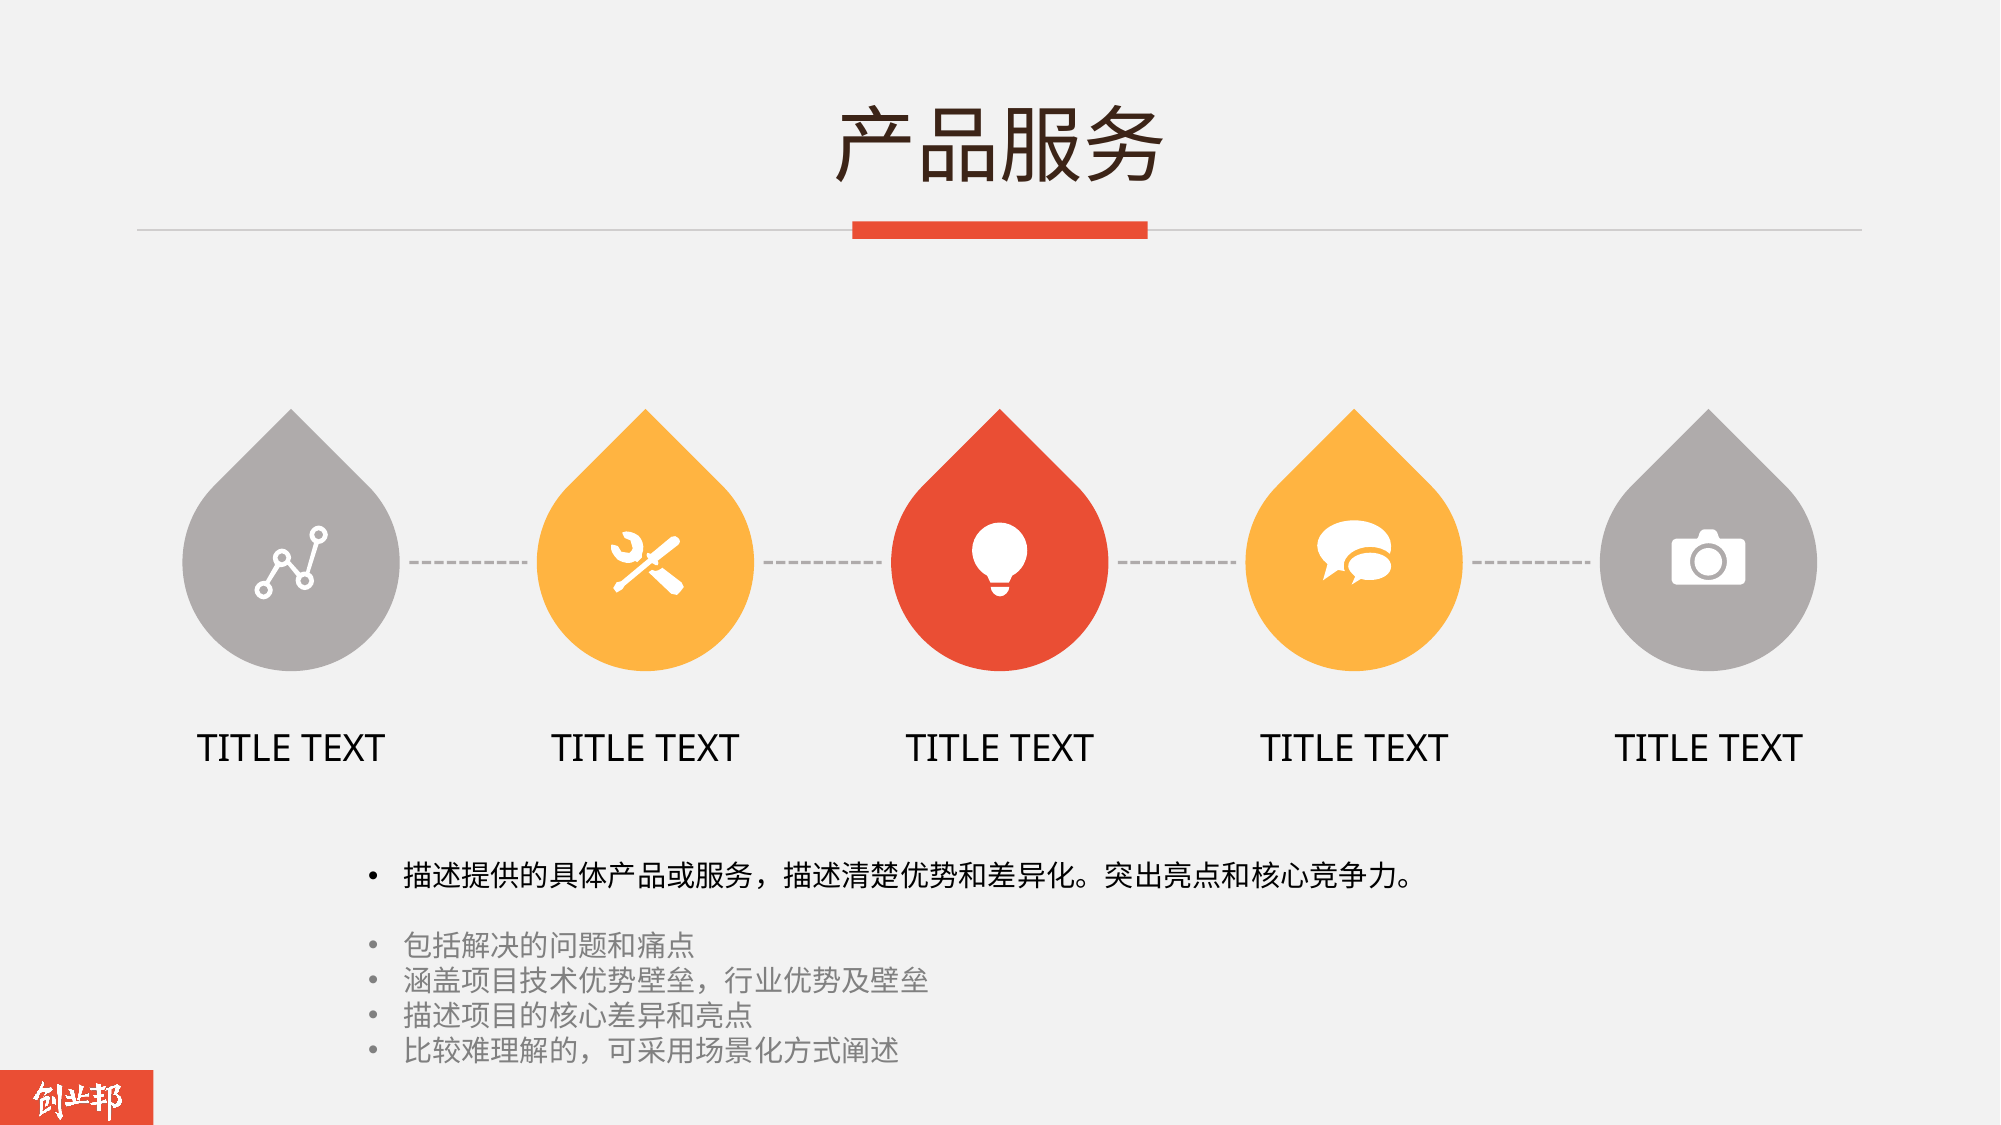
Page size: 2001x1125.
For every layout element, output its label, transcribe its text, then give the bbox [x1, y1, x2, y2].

text_box [1245, 408, 1463, 672]
text_box TITLE TEXT [543, 716, 748, 776]
text_box [182, 408, 400, 672]
text_box TITLE TEXT [1252, 716, 1457, 776]
text_box TITLE TEXT [898, 716, 1102, 776]
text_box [971, 522, 1028, 597]
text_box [1316, 520, 1392, 585]
text_box 描述提供的具体产品或服务，描述清楚优势和差异化。突出亮点和核心竞争力。 包括解决的问题和痛点 涵盖项目技术优势壁垒，行业优势及壁垒 描述项目的核心差异和亮点 比较难理解的，可采用场景化方式阐述 [360, 849, 2000, 1075]
text_box [891, 408, 1109, 672]
text_box [536, 408, 755, 672]
picture [27, 1075, 127, 1125]
text_box TITLE TEXT [189, 716, 393, 776]
text_box TITLE TEXT [1607, 716, 1811, 776]
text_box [1671, 529, 1746, 585]
text_box [254, 525, 328, 600]
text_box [610, 531, 684, 596]
title 产品服务 [136, 59, 1863, 238]
text_box [1599, 408, 1818, 672]
